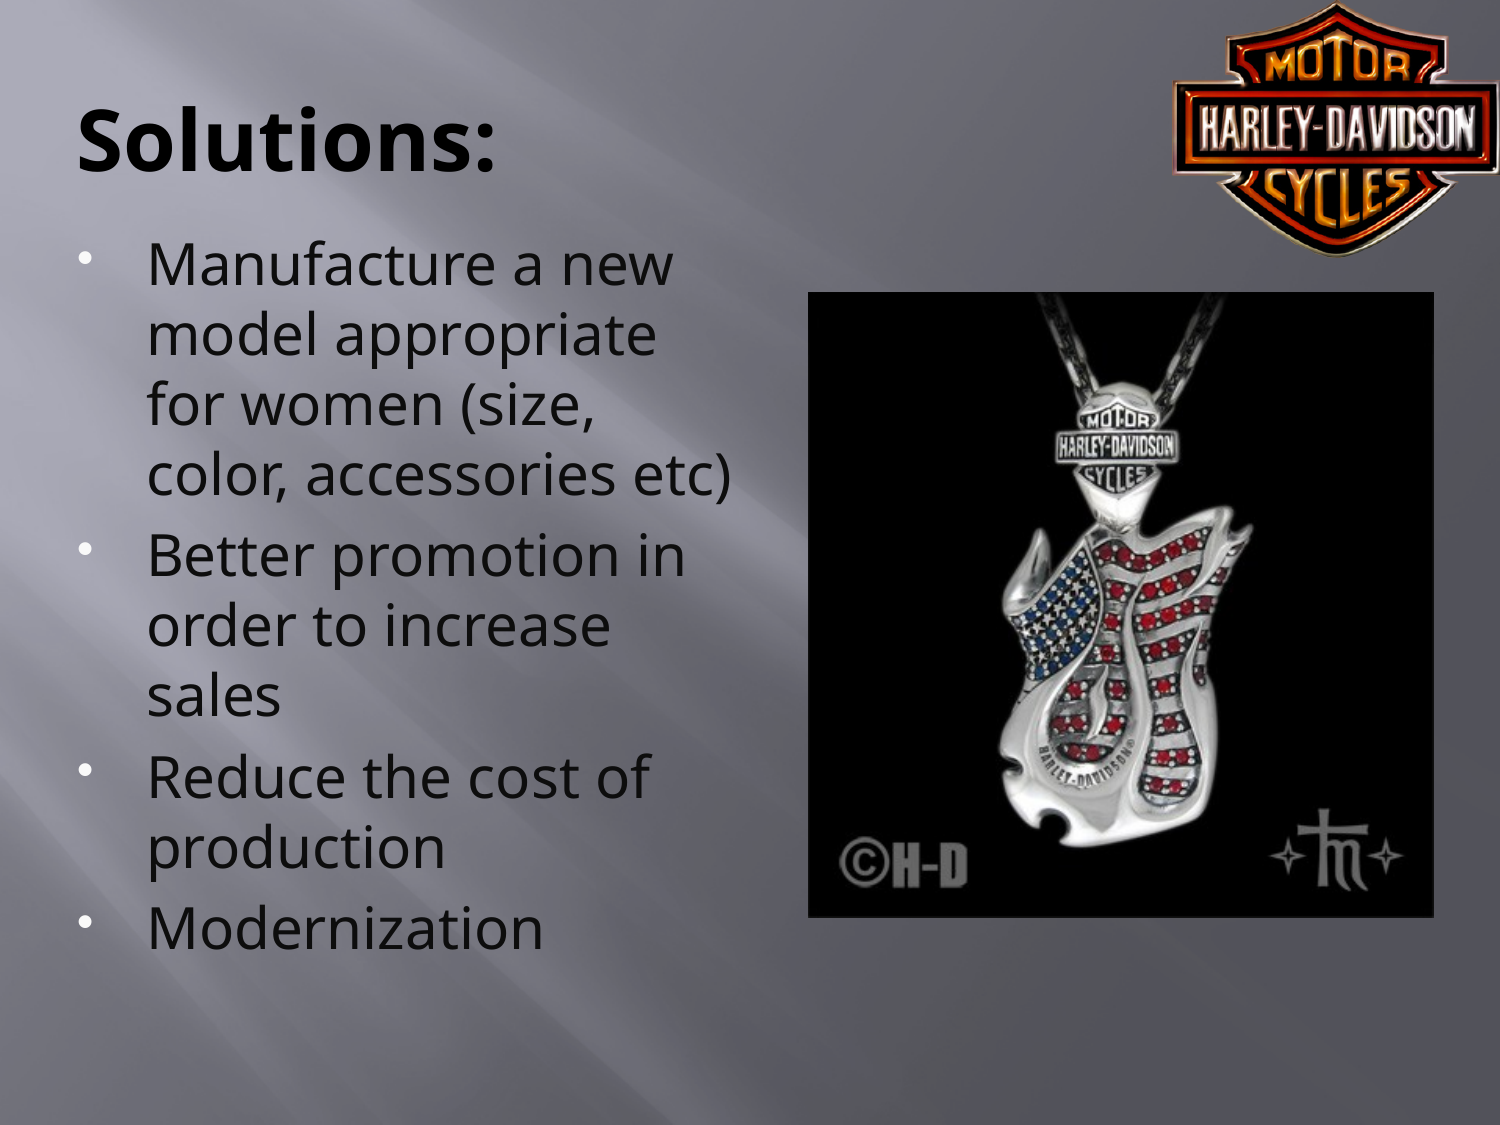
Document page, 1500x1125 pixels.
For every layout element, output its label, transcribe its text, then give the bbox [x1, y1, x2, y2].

list Manufacture a new model appropriate for women (size, color, accessories etc) Better promotion in order to increase sales Reduce the cost of production Modernization [40, 219, 751, 1055]
picture [808, 292, 1434, 919]
picture [1172, 0, 1500, 258]
title Solutions: [61, 43, 1172, 232]
